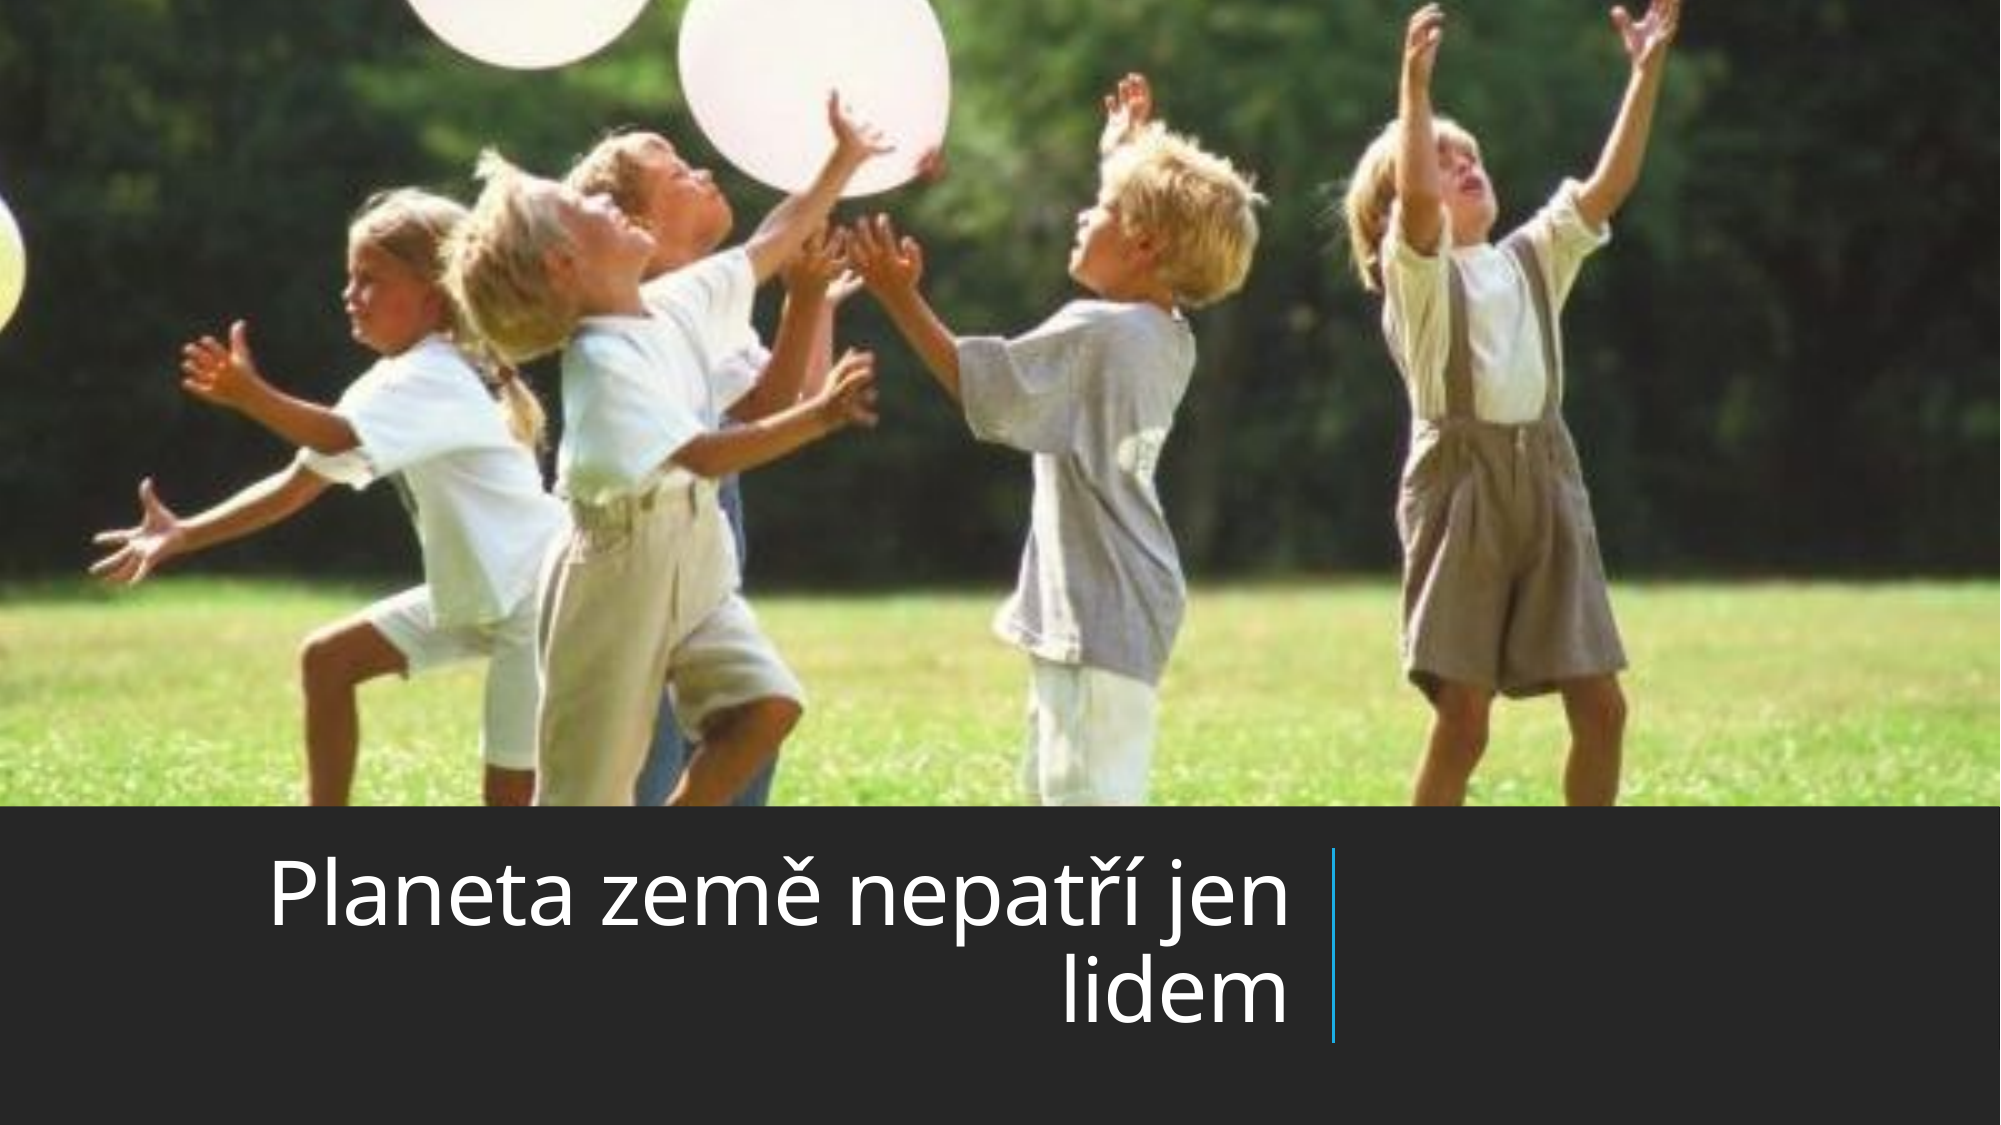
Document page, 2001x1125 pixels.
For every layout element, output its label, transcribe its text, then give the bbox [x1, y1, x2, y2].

title Planeta země nepatří jen lidem [135, 840, 1307, 1050]
text_box [0, 813, 2000, 1125]
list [0, 0, 2000, 807]
